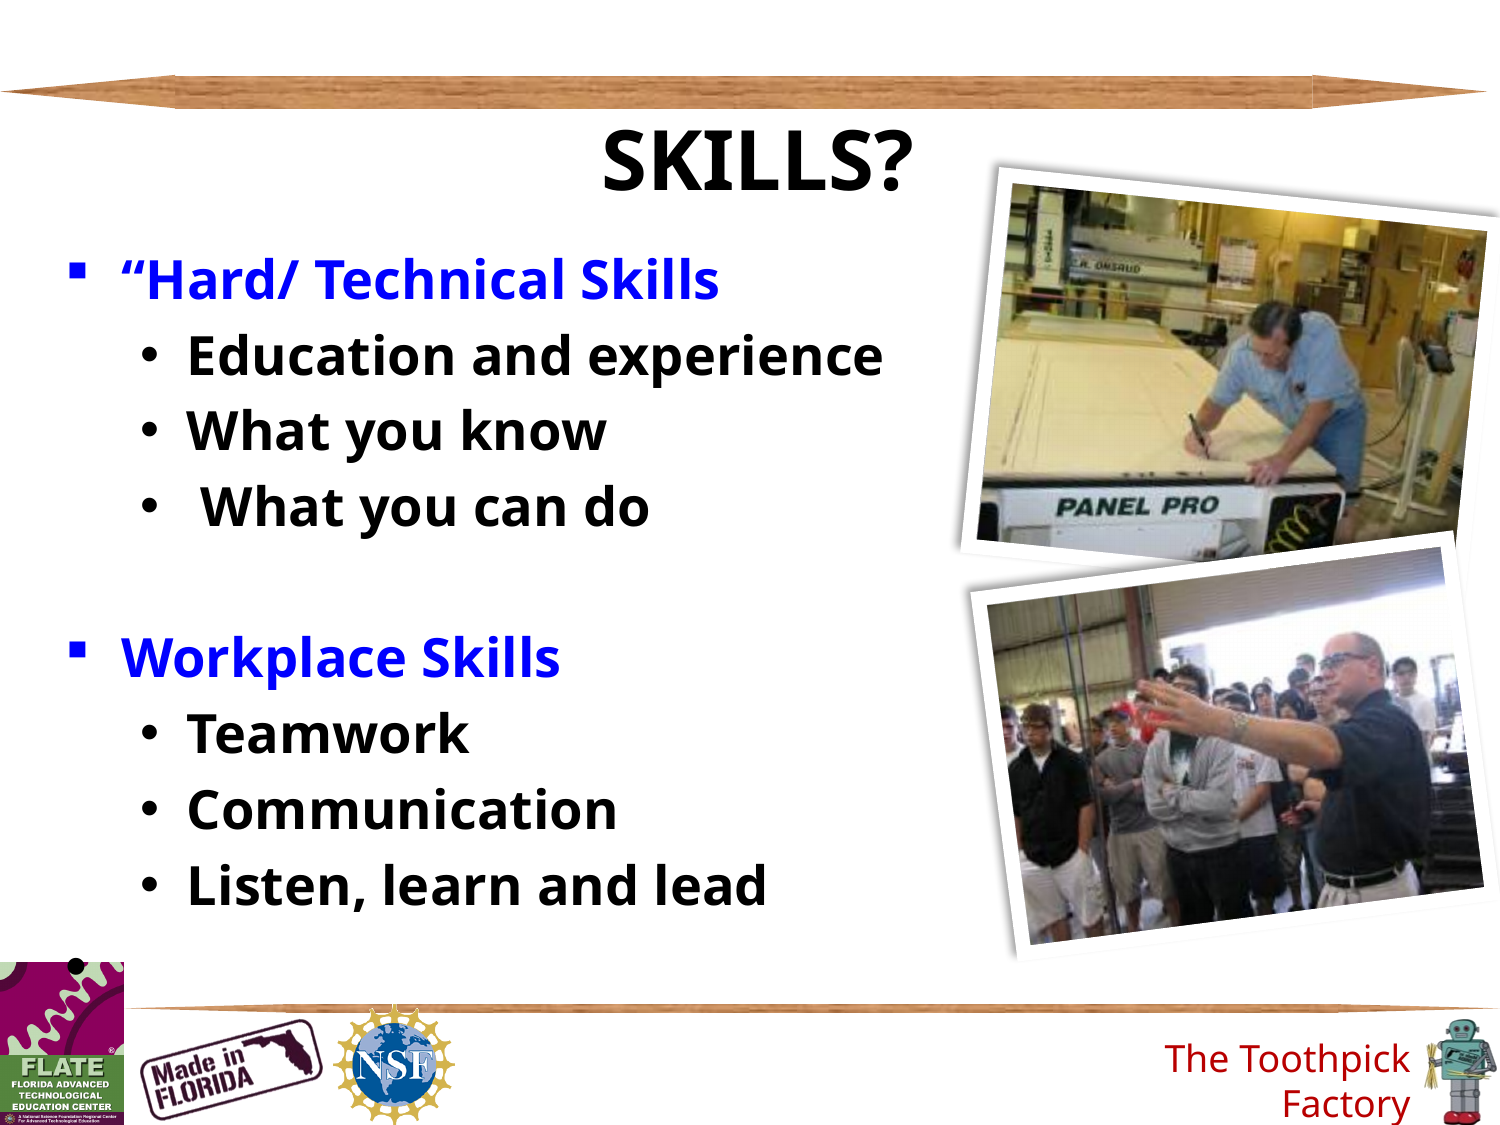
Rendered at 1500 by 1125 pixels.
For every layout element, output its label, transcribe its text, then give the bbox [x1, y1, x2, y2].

picture [1424, 1015, 1500, 1125]
picture [978, 184, 1487, 945]
list “Hard/ Technical Skills Education and experience What you know What you can do Workplace Skills Teamwork Communication Listen, learn and lead [50, 237, 988, 940]
picture [0, 962, 1500, 1125]
picture [0, 74, 1488, 109]
text_box SKILLS? [586, 99, 930, 215]
